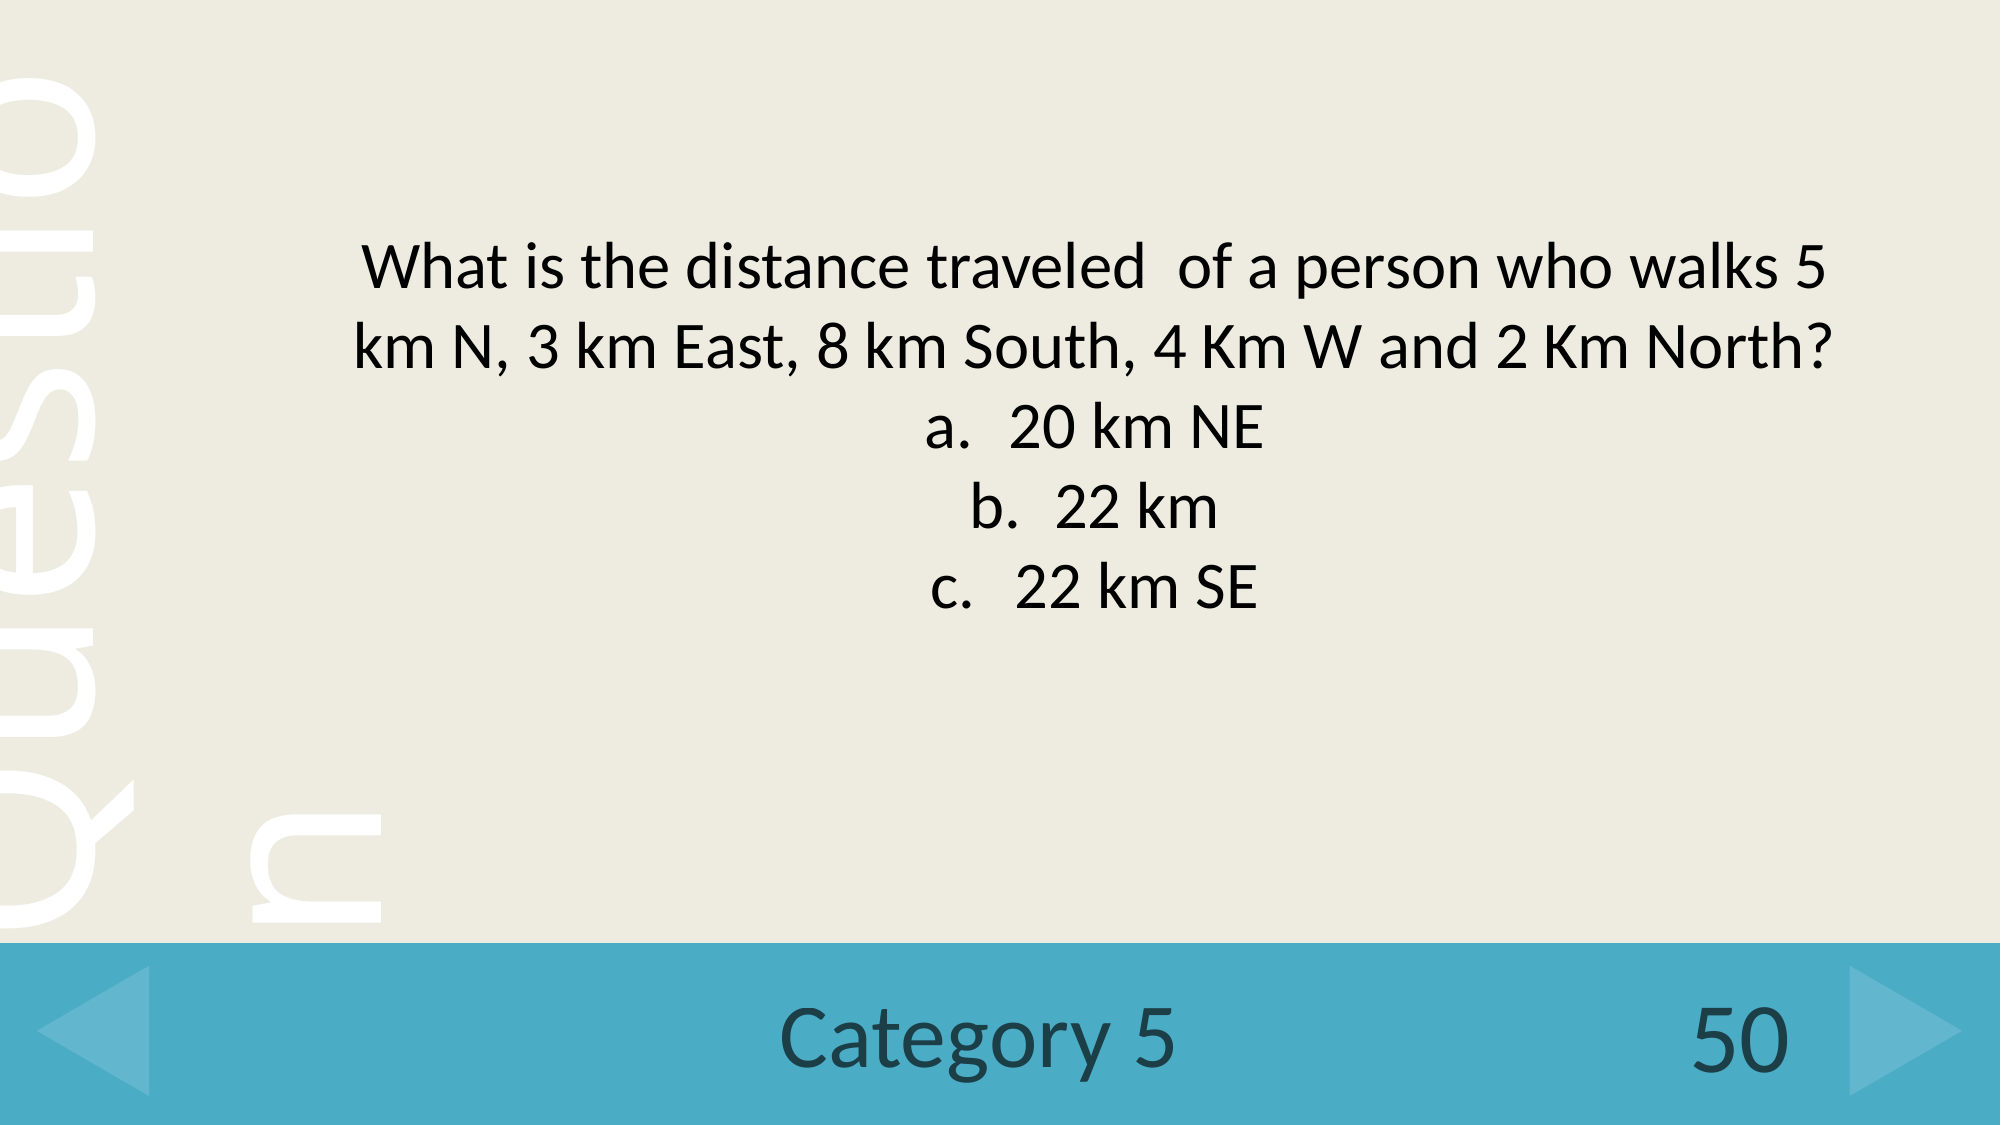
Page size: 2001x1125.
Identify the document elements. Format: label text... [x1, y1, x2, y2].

title Category 5 [79, 937, 1880, 1125]
list What is the distance traveled of a person who walks 5 km N, 3 km East, 8 km South, 4 Km W and 2 Km North? 20 km NE 22 km 22 km SE [302, 88, 1888, 835]
